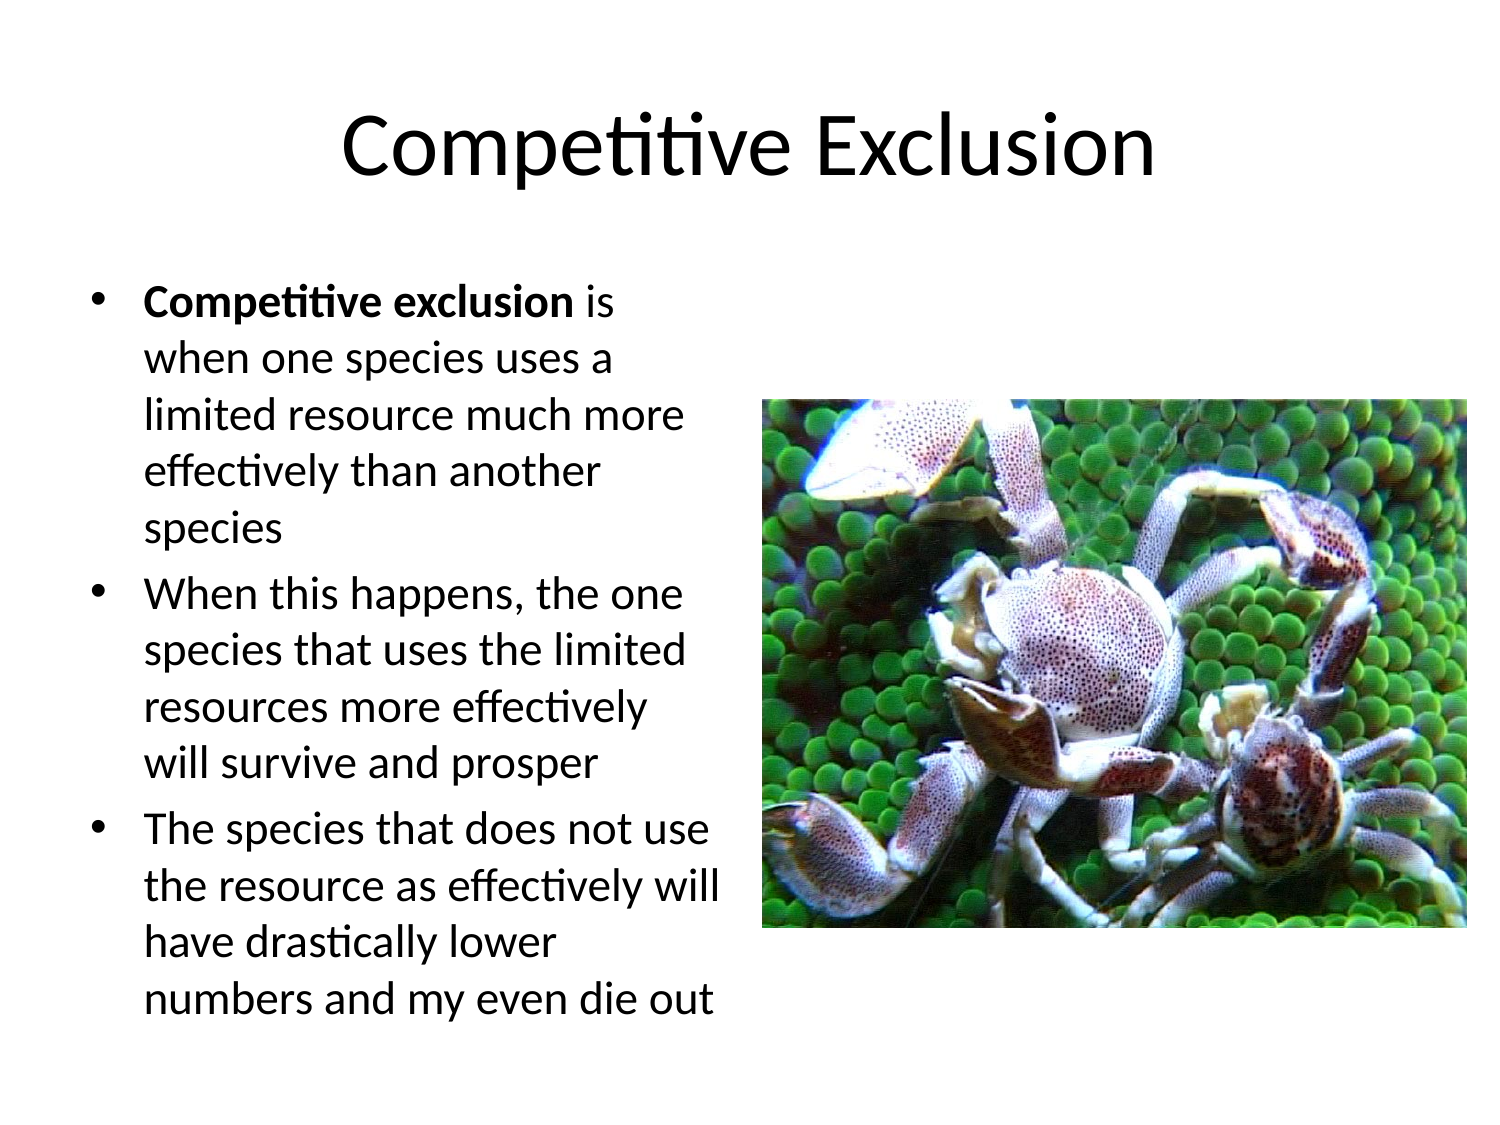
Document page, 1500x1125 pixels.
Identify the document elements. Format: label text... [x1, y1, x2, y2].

list Competitive exclusion is when one species uses a limited resource much more effectively than another species When this happens, the one species that uses the limited resources more effectively will survive and prosper The species that does not use the resource as effectively will have drastically lower numbers and my even die out [75, 262, 738, 1075]
picture [762, 399, 1467, 929]
title Competitive Exclusion [75, 45, 1425, 233]
